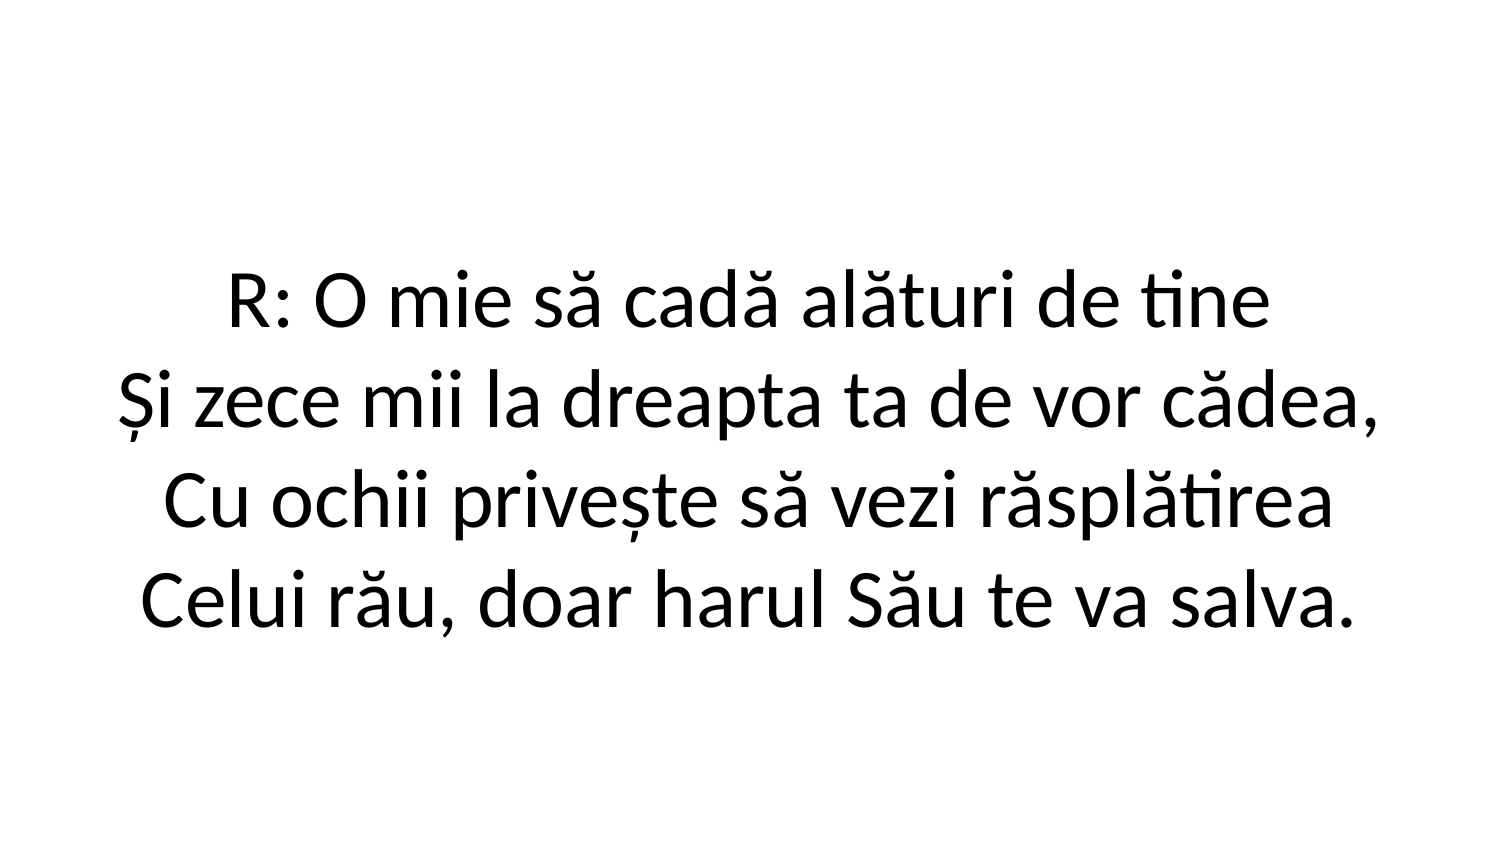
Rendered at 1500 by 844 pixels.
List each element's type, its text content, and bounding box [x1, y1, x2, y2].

text_box R: O mie să cadă alături de tine Și zece mii la dreapta ta de vor cădea, Cu ochii privește să vezi răsplătirea Celui rău, doar harul Său te va salva. [102, 192, 1398, 652]
